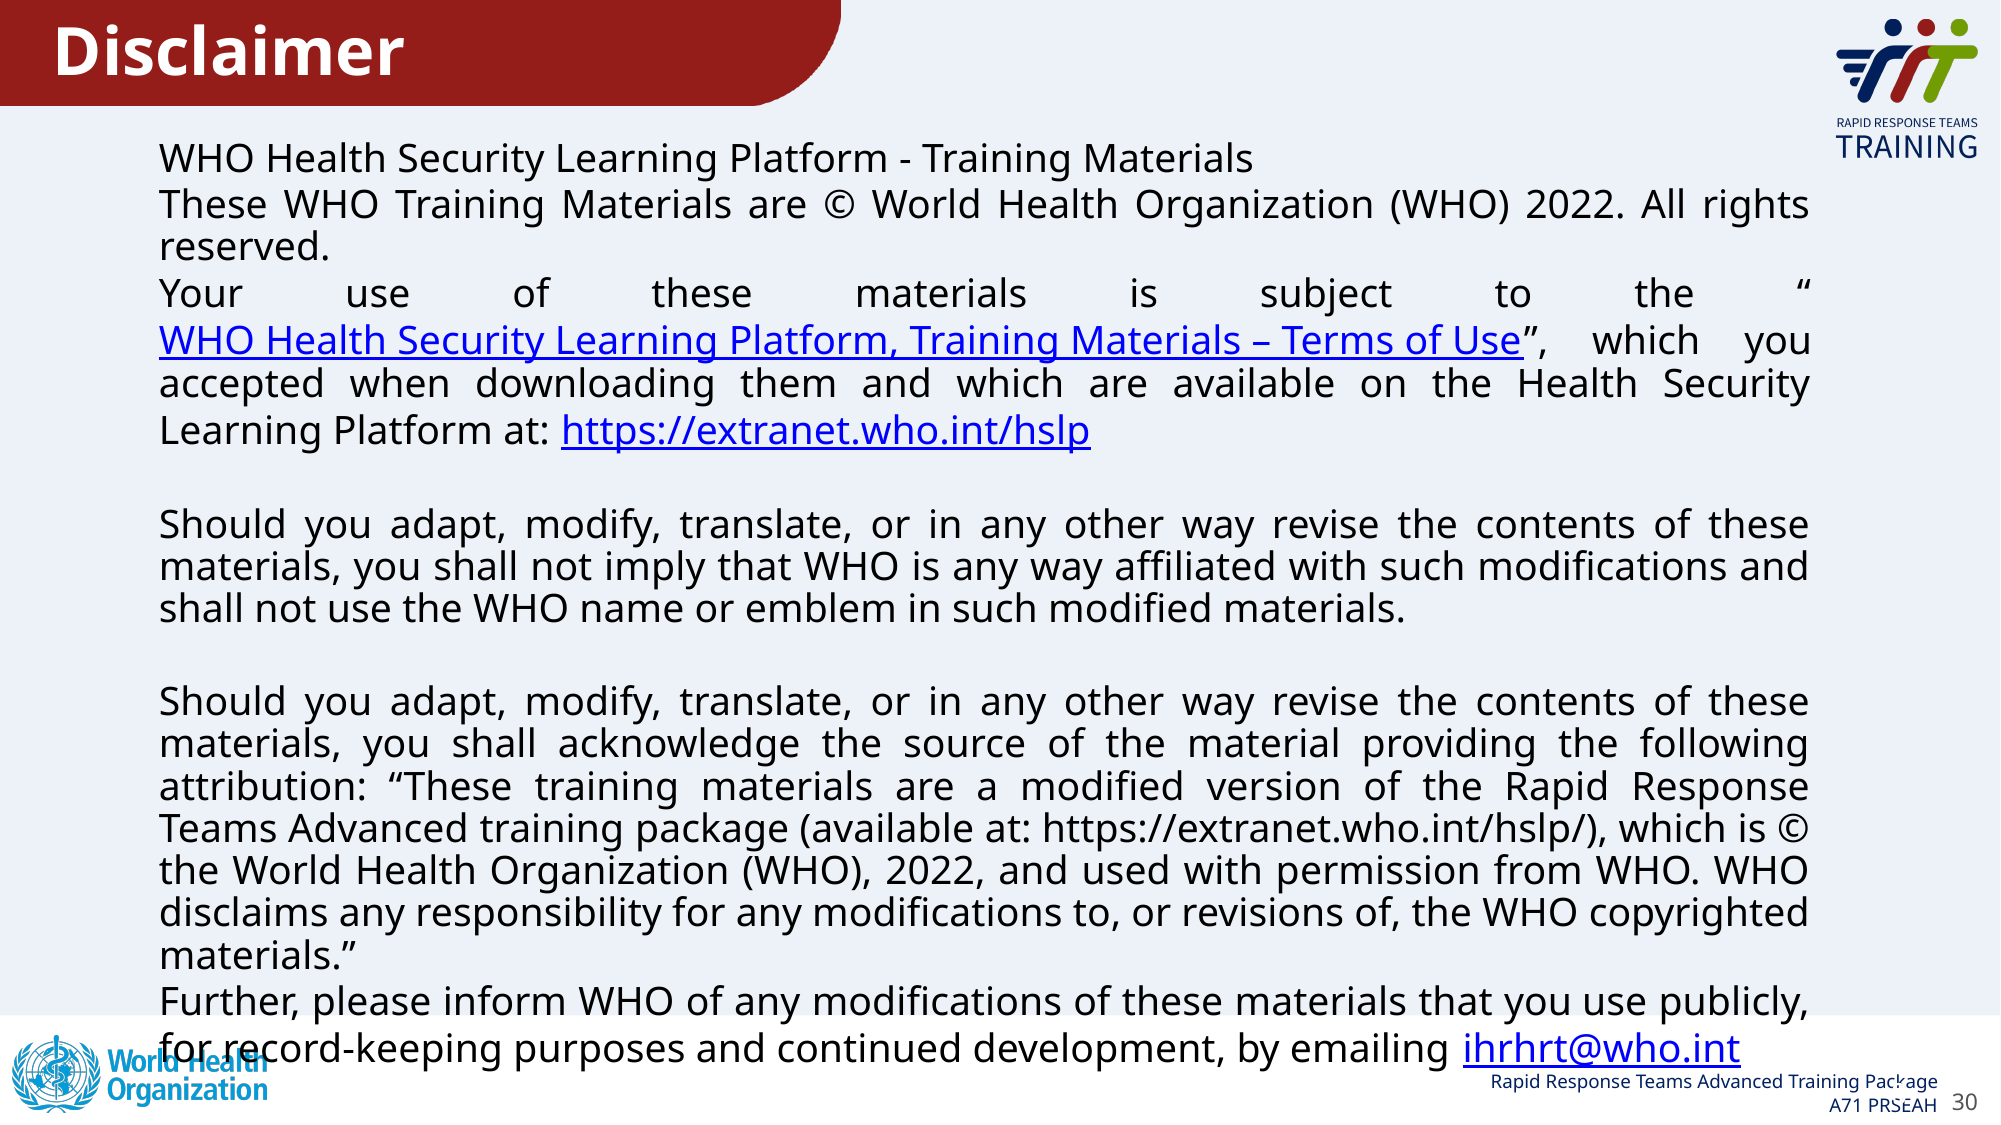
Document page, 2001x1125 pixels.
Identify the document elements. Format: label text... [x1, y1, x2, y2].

picture [12, 1035, 267, 1113]
picture [58, 1050, 64, 1058]
slide_number 30 [1882, 1037, 1930, 1092]
picture [12, 1083, 48, 1113]
picture [1835, 19, 1978, 167]
picture [0, 0, 841, 106]
list WHO Health Security Learning Platform - Training Materials These WHO Training Materials are © World Health Organization (WHO) 2022. All rights reserved. Your use of these materials is subject to the “WHO Health Security Learning Platform, Training Materials – Terms of Use”, which you accepted when downloading them and which are available on the Health Security Learning Platform at: https://extranet.who.int/hslp Should you adapt, modify, translate, or in any other way revise the contents of these materials, you shall not imply that WHO is any way affiliated with such modifications and shall not use the WHO name or emblem in such modified materials. Should you adapt, modify, translate, or in any other way revise the contents of these materials, you shall acknowledge the source of the material providing the following attribution: “These training materials are a modified version of the Rapid Response Teams Advanced training package (available at: https://extranet.who.int/hslp/), which is © the World Health Organization (WHO), 2022, and used with permission from WHO. WHO disclaims any responsibility for any modifications to, or revisions of, the WHO copyrighted materials.” Further, please inform WHO of any modifications of these materials that you use publicly, for record-keeping purposes and continued development, by emailing ihrhrt@who.int [158, 137, 1814, 993]
